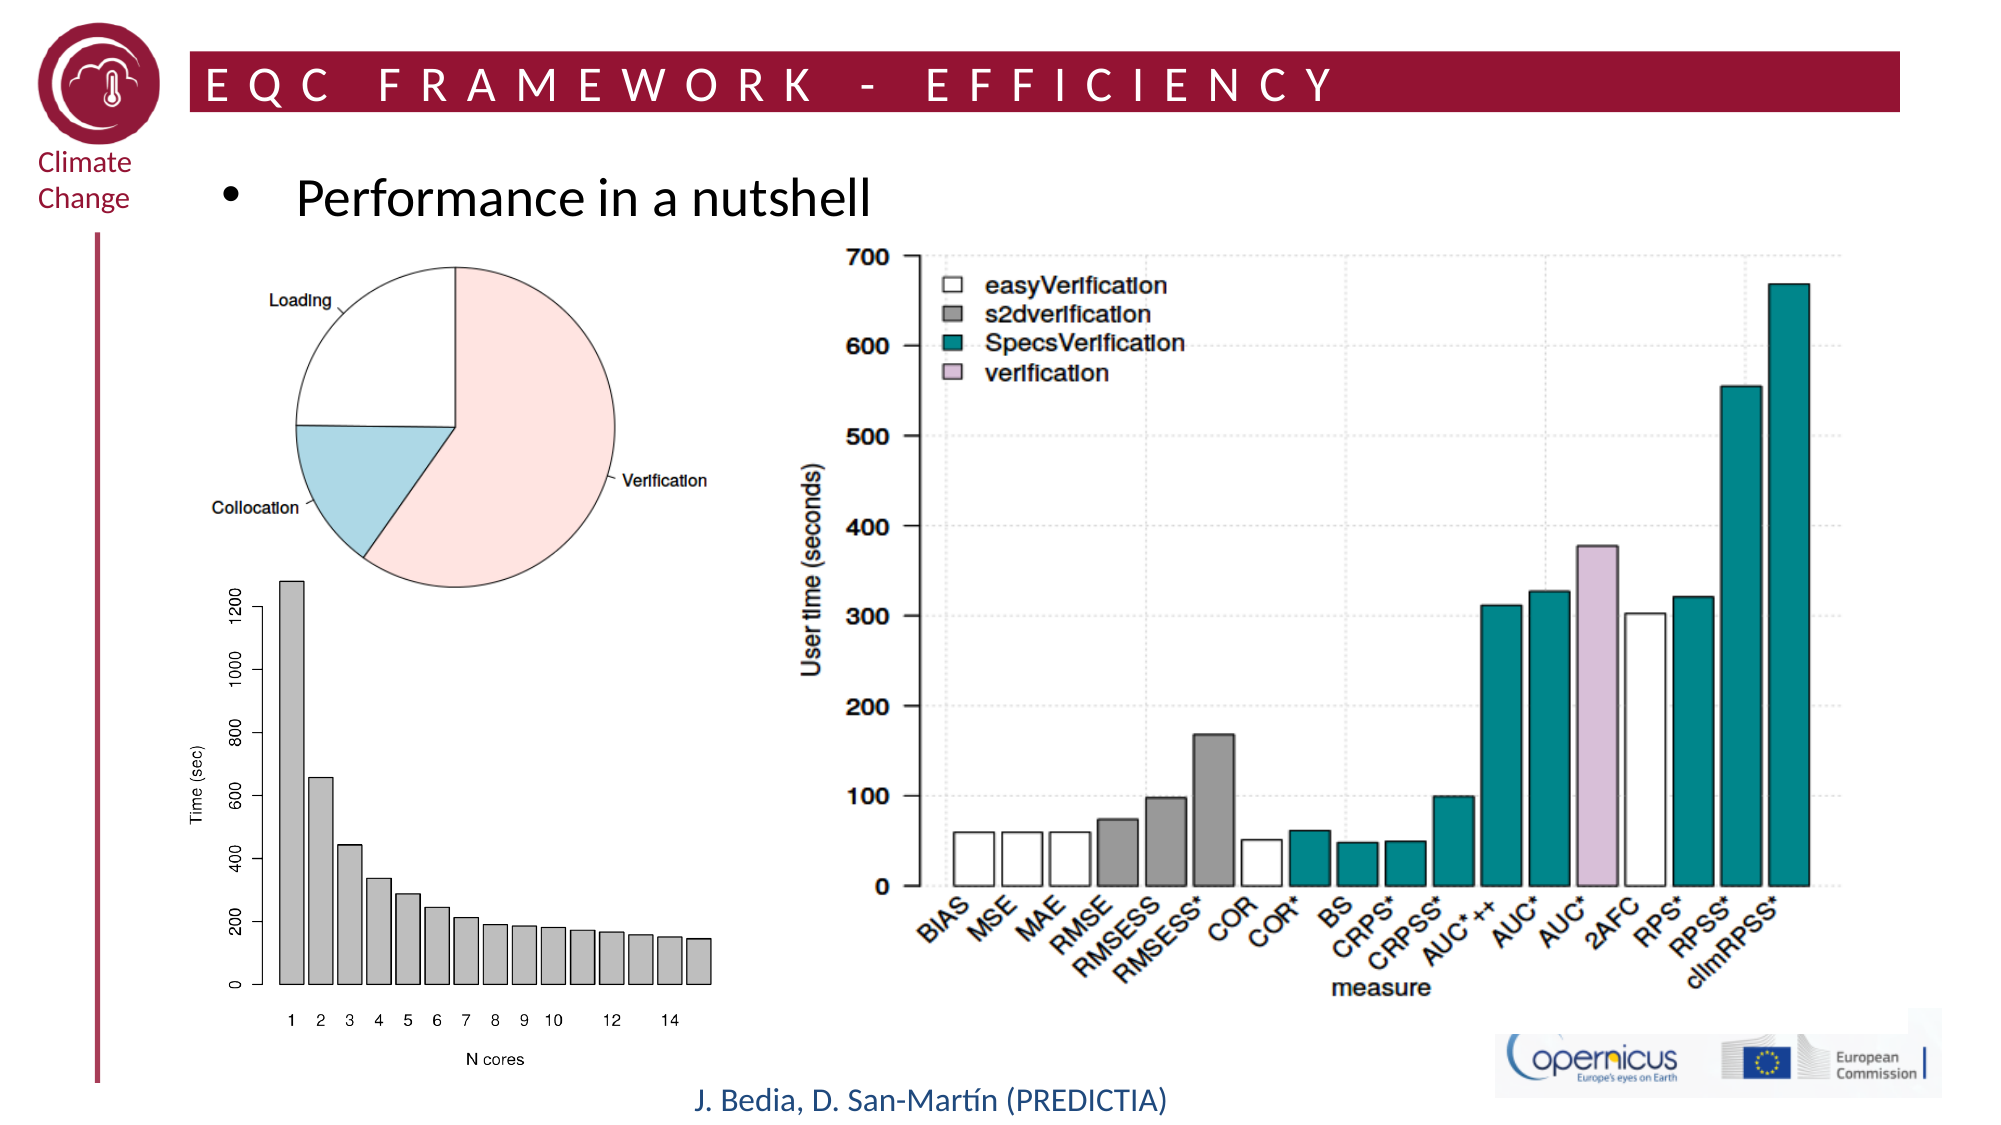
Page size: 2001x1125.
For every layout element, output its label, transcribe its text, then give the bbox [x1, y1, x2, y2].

text_box J. Bedia, D. San-Martín (PREDICTIA) [680, 1069, 1197, 1125]
picture [25, 4, 171, 155]
list Performance in a nutshell [206, 153, 1900, 990]
picture [793, 229, 1942, 1098]
title EQC FRAMEWORK - EFFICIENCY [189, 51, 1900, 113]
picture [189, 252, 756, 1072]
